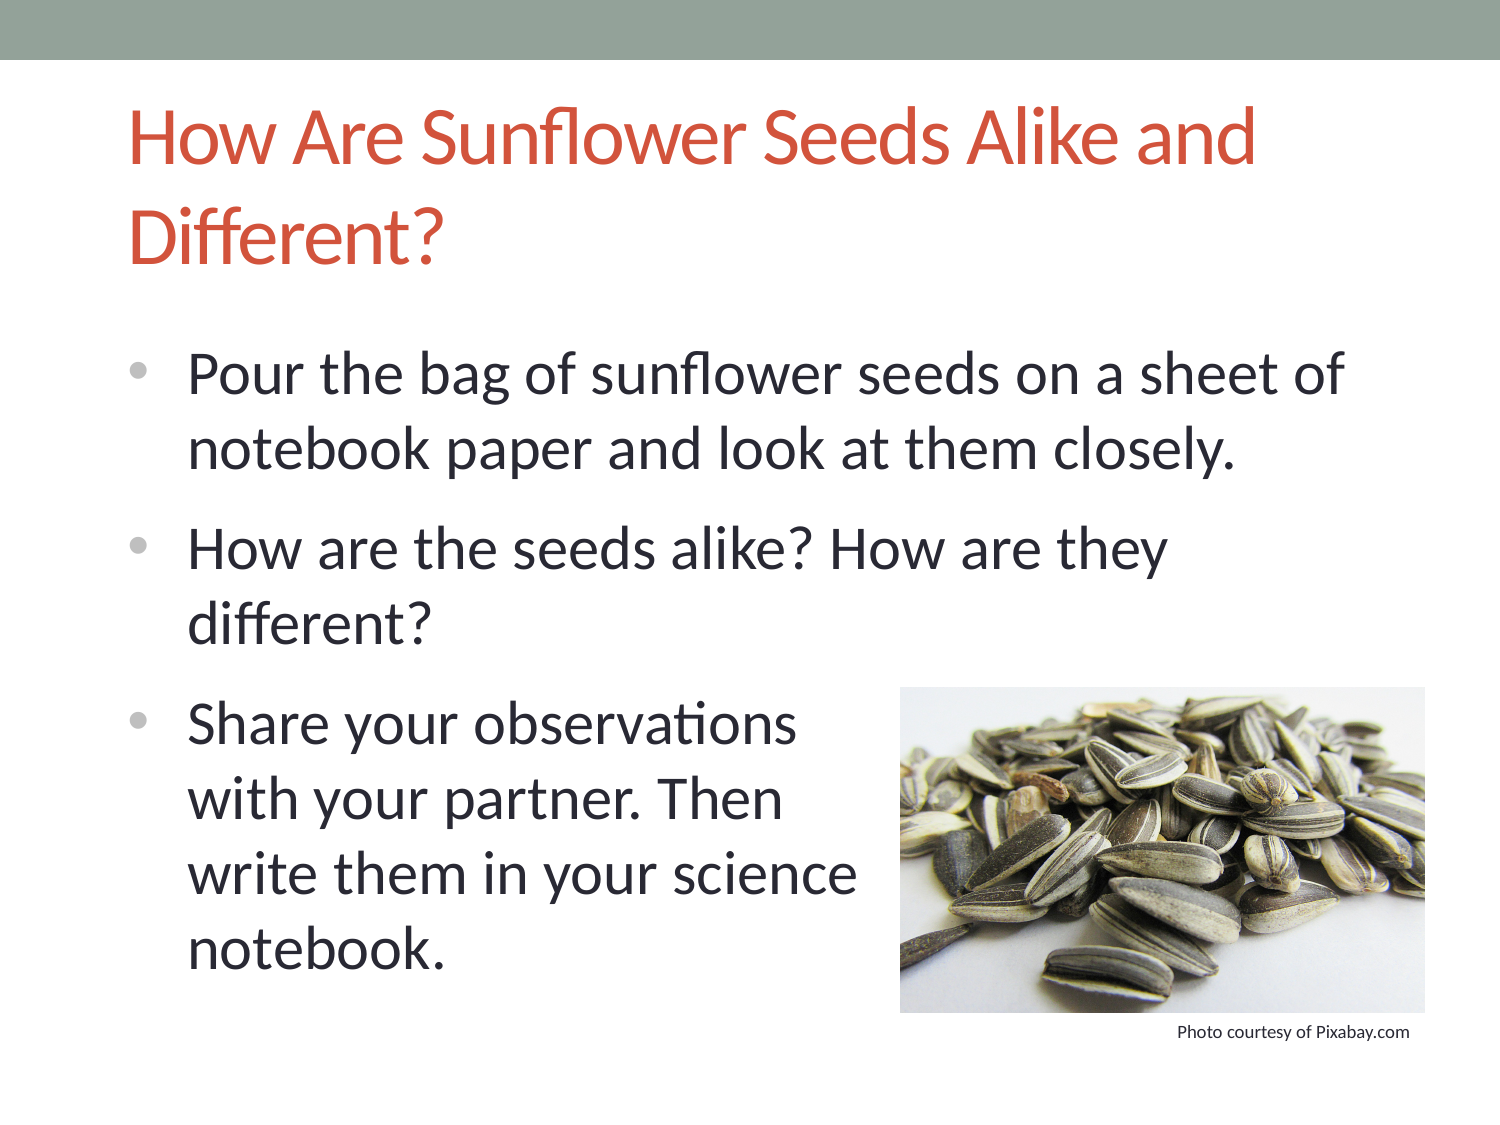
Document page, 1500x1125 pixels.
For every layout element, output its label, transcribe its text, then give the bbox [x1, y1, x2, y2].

text_box Pour the bag of sunflower seeds on a sheet of notebook paper and look at them closely. How are the seeds alike? How are they different? Share your observations with your partner. Then write them in your science notebook. [112, 324, 1363, 990]
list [899, 687, 1426, 1013]
title How Are Sunflower Seeds Alike and Different? [112, 87, 1425, 275]
text_box Photo courtesy of Pixabay.com [1162, 1012, 1450, 1050]
